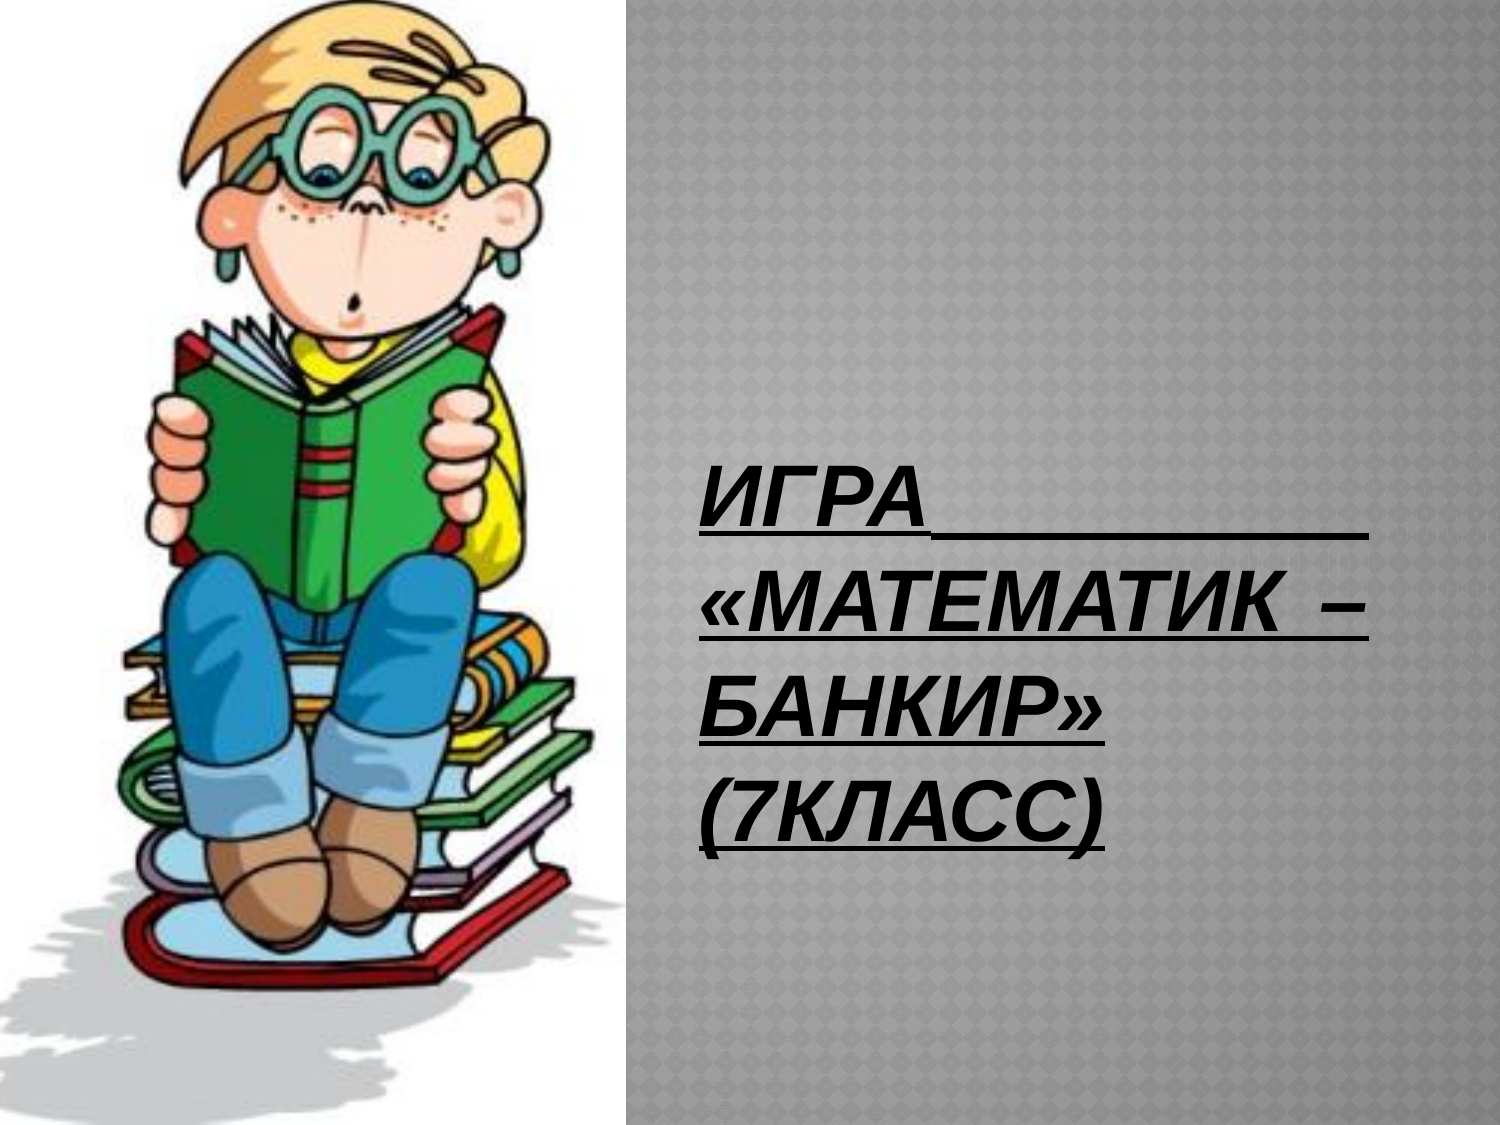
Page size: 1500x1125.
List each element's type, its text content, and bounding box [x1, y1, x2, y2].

title Игра «математик – банкир» (7класс) [690, 196, 1376, 965]
picture [0, 0, 627, 1125]
